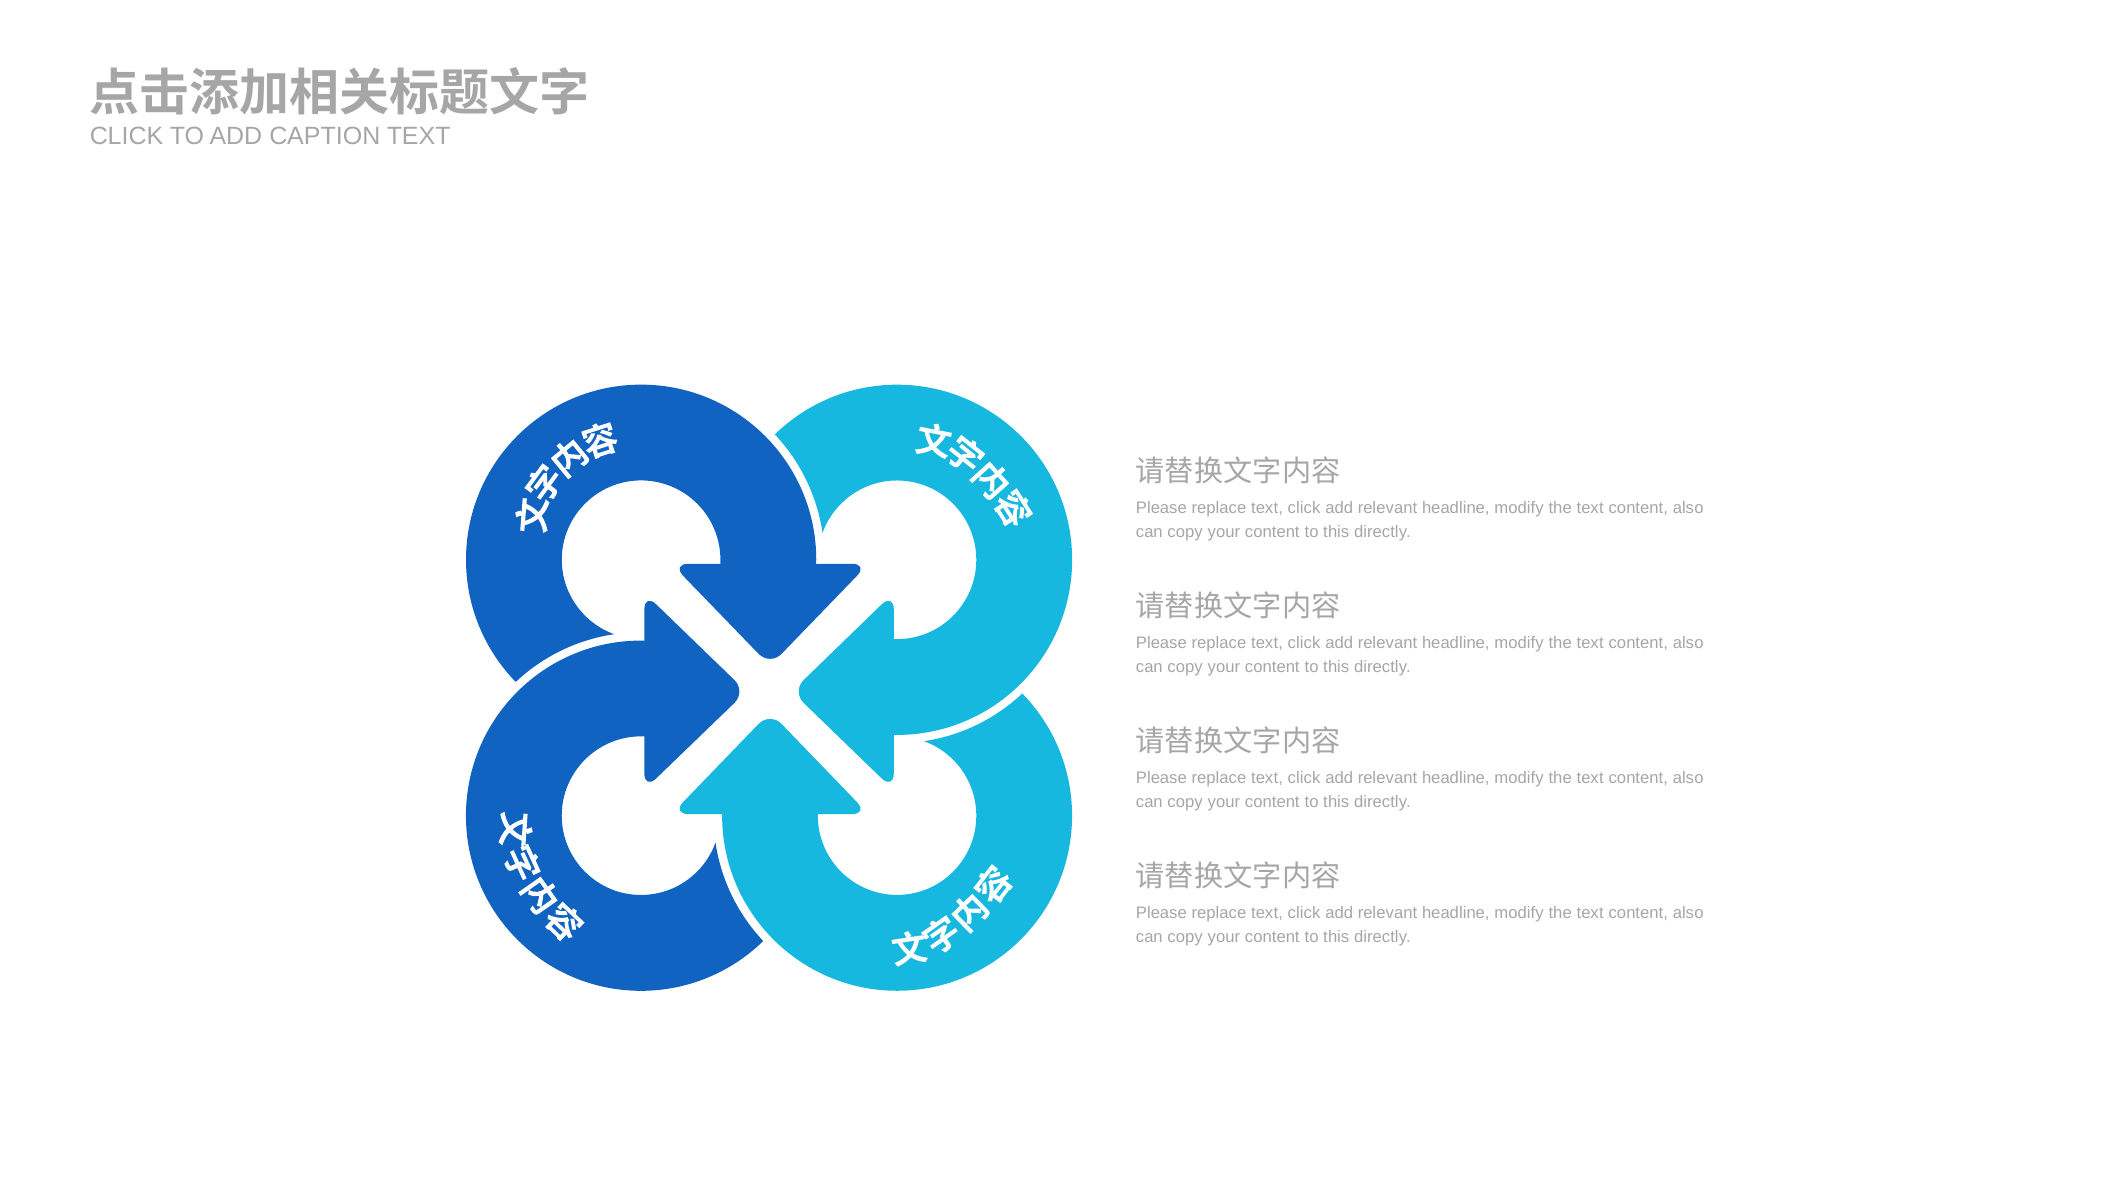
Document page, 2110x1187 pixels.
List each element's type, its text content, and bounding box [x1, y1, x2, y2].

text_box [465, 384, 1073, 991]
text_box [1135, 715, 1728, 810]
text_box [1135, 444, 1728, 539]
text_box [1135, 580, 1728, 674]
text_box CLICK TO ADD CAPTION TEXT [89, 119, 524, 150]
text_box 点击添加相关标题文字 [89, 60, 618, 121]
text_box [1135, 850, 1728, 945]
